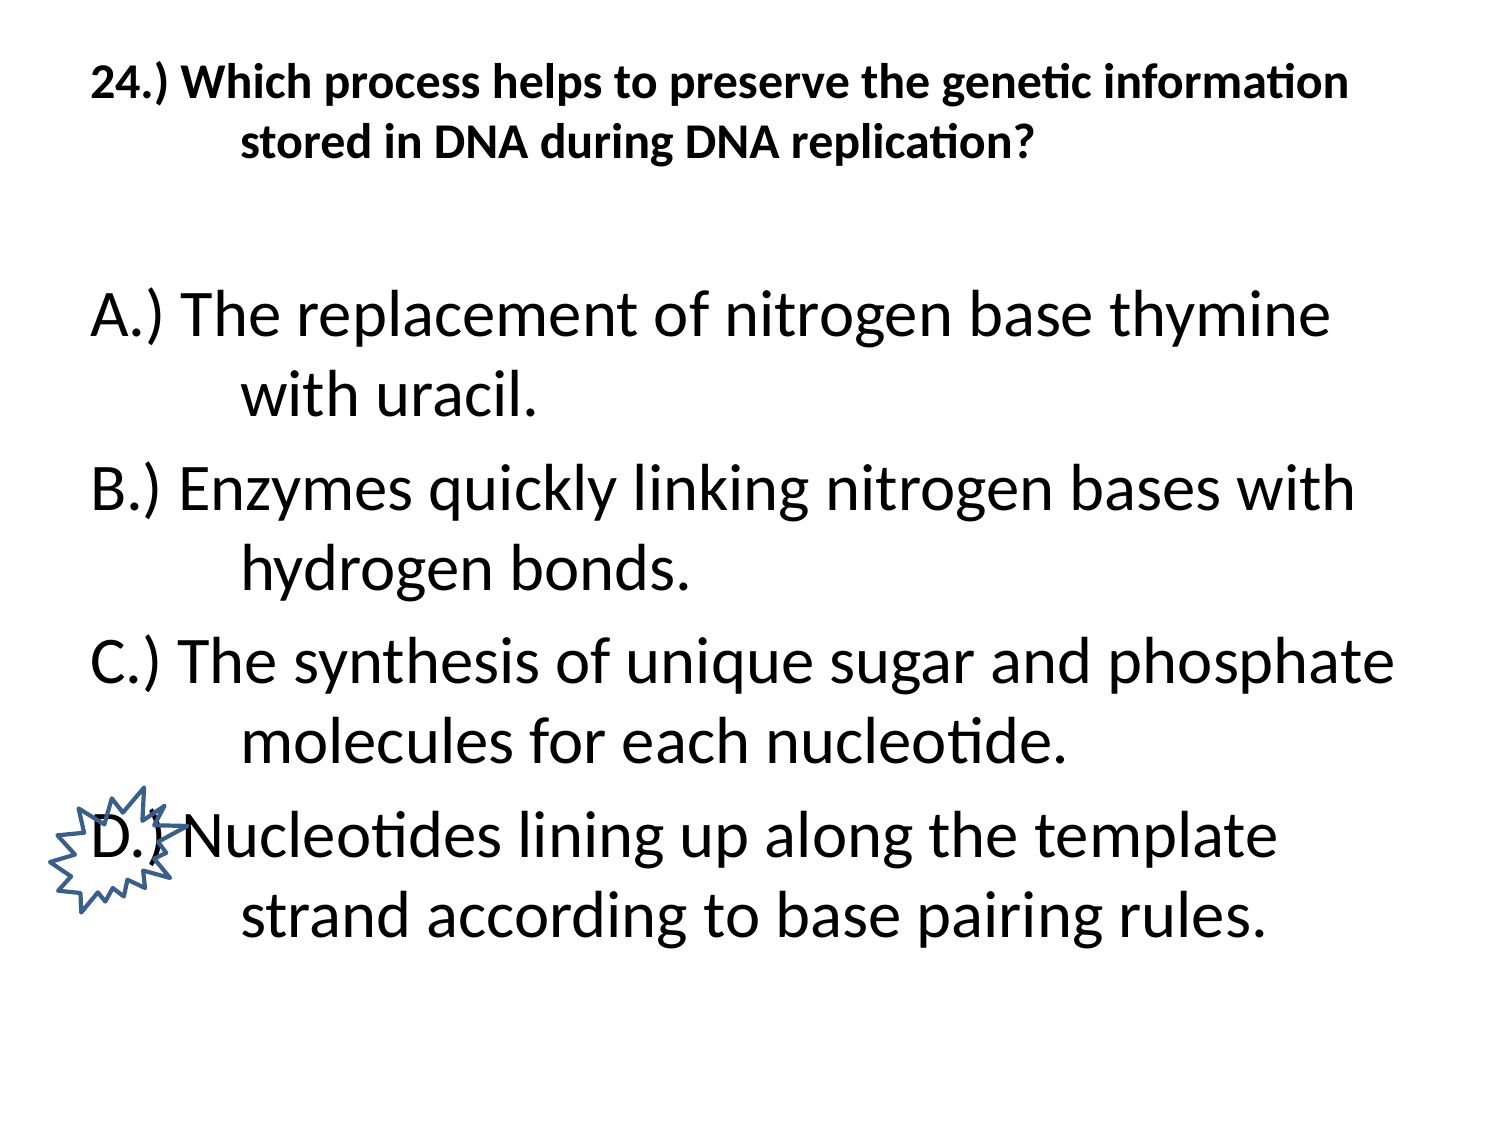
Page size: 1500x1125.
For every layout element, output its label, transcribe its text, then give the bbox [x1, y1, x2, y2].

title 24.) Which process helps to preserve the genetic information stored in DNA during DNA replication? [75, 45, 1425, 233]
list A.) The replacement of nitrogen base thymine with uracil. B.) Enzymes quickly linking nitrogen bases with hydrogen bonds. C.) The synthesis of unique sugar and phosphate molecules for each nucleotide. D.) Nucleotides lining up along the template strand according to base pairing rules. [75, 262, 1425, 1005]
text_box [47, 785, 190, 915]
